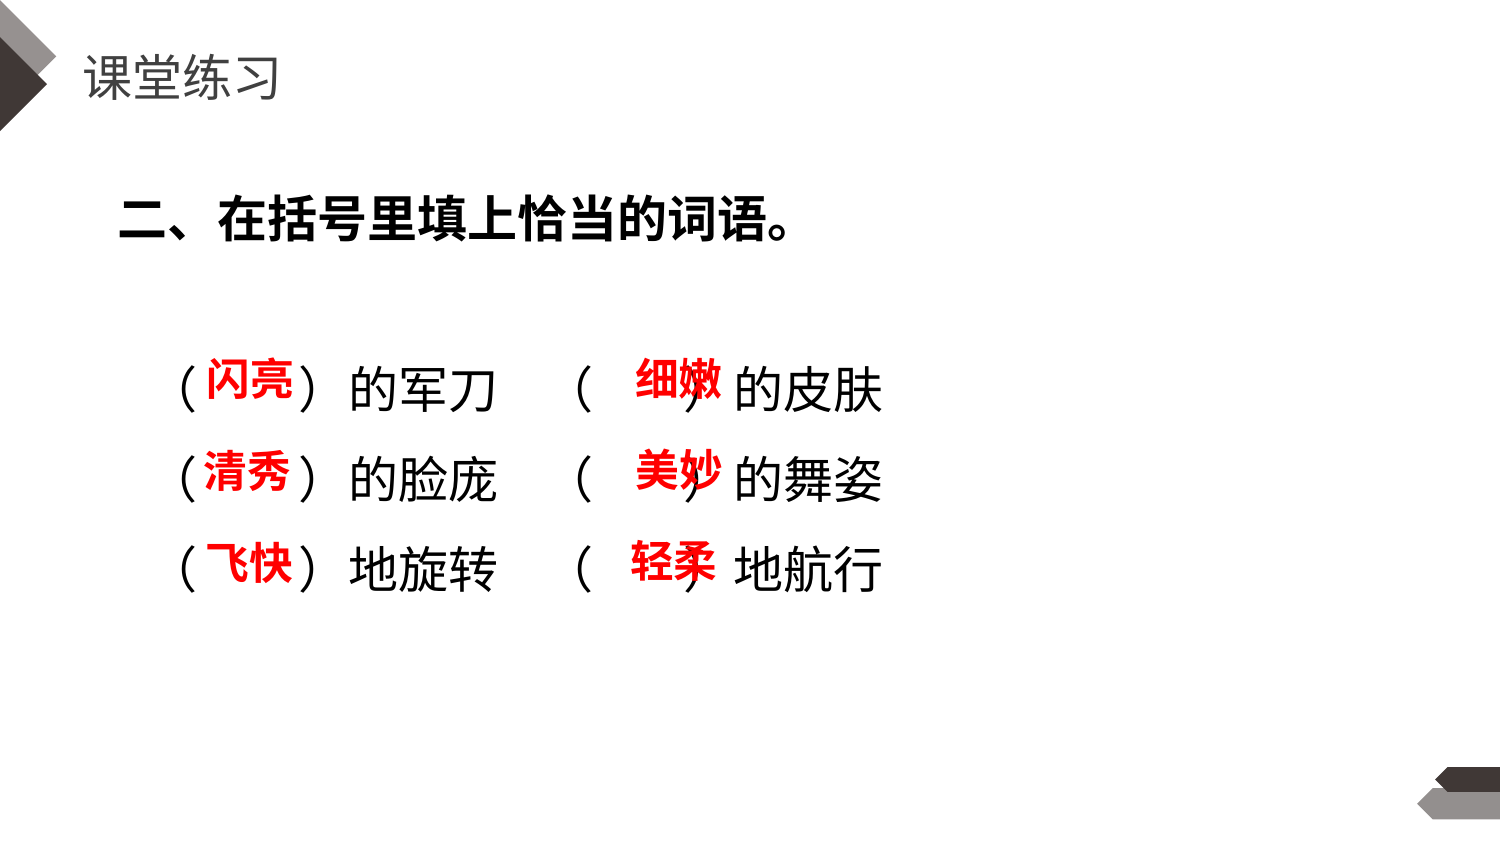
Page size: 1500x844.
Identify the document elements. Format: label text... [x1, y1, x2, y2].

text_box 闪亮 [198, 347, 307, 409]
text_box （ ）的军刀 （ ）的皮肤 （ ）的脸庞 （ ）的舞姿 （ ）地旋转 （ ）地航行 [104, 324, 1122, 603]
text_box 二、在括号里填上恰当的词语。 [106, 169, 830, 253]
text_box 飞快 [197, 531, 306, 593]
text_box 美妙 [626, 438, 736, 500]
text_box 课堂练习 [71, 40, 579, 113]
text_box 细嫩 [626, 347, 735, 409]
text_box 轻柔 [621, 529, 731, 590]
text_box 清秀 [195, 439, 304, 501]
